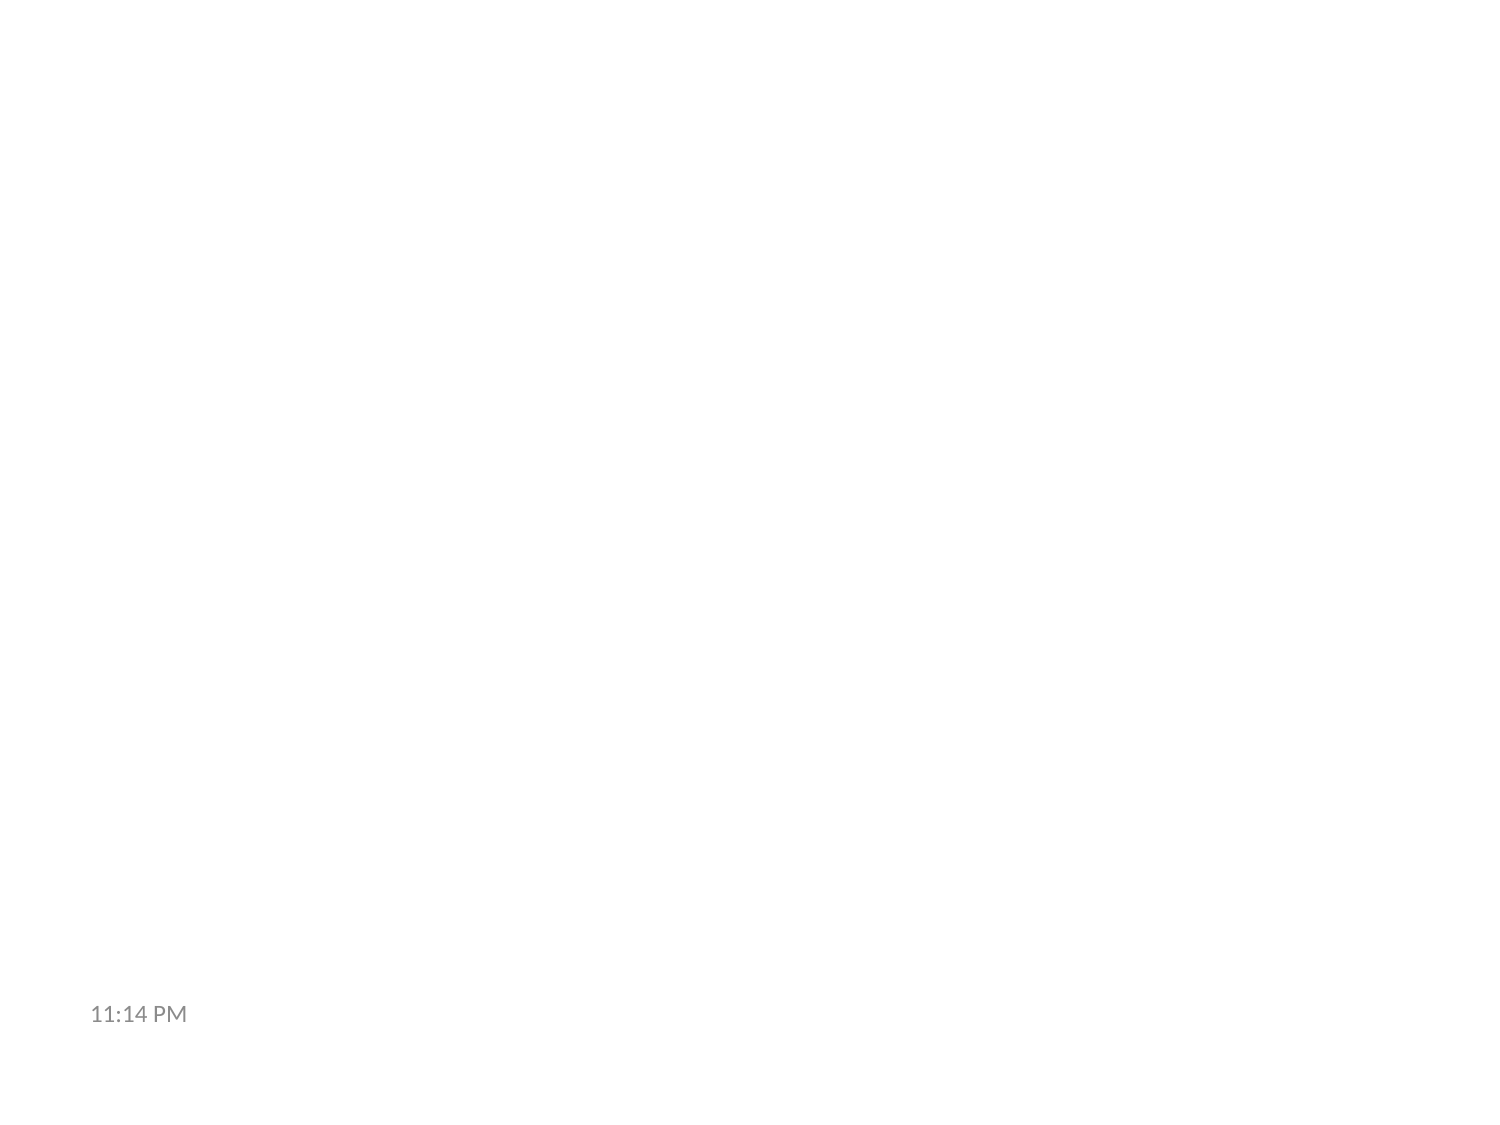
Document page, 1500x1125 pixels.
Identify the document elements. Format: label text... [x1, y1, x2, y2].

text_box 3:35 PM [75, 982, 425, 1043]
